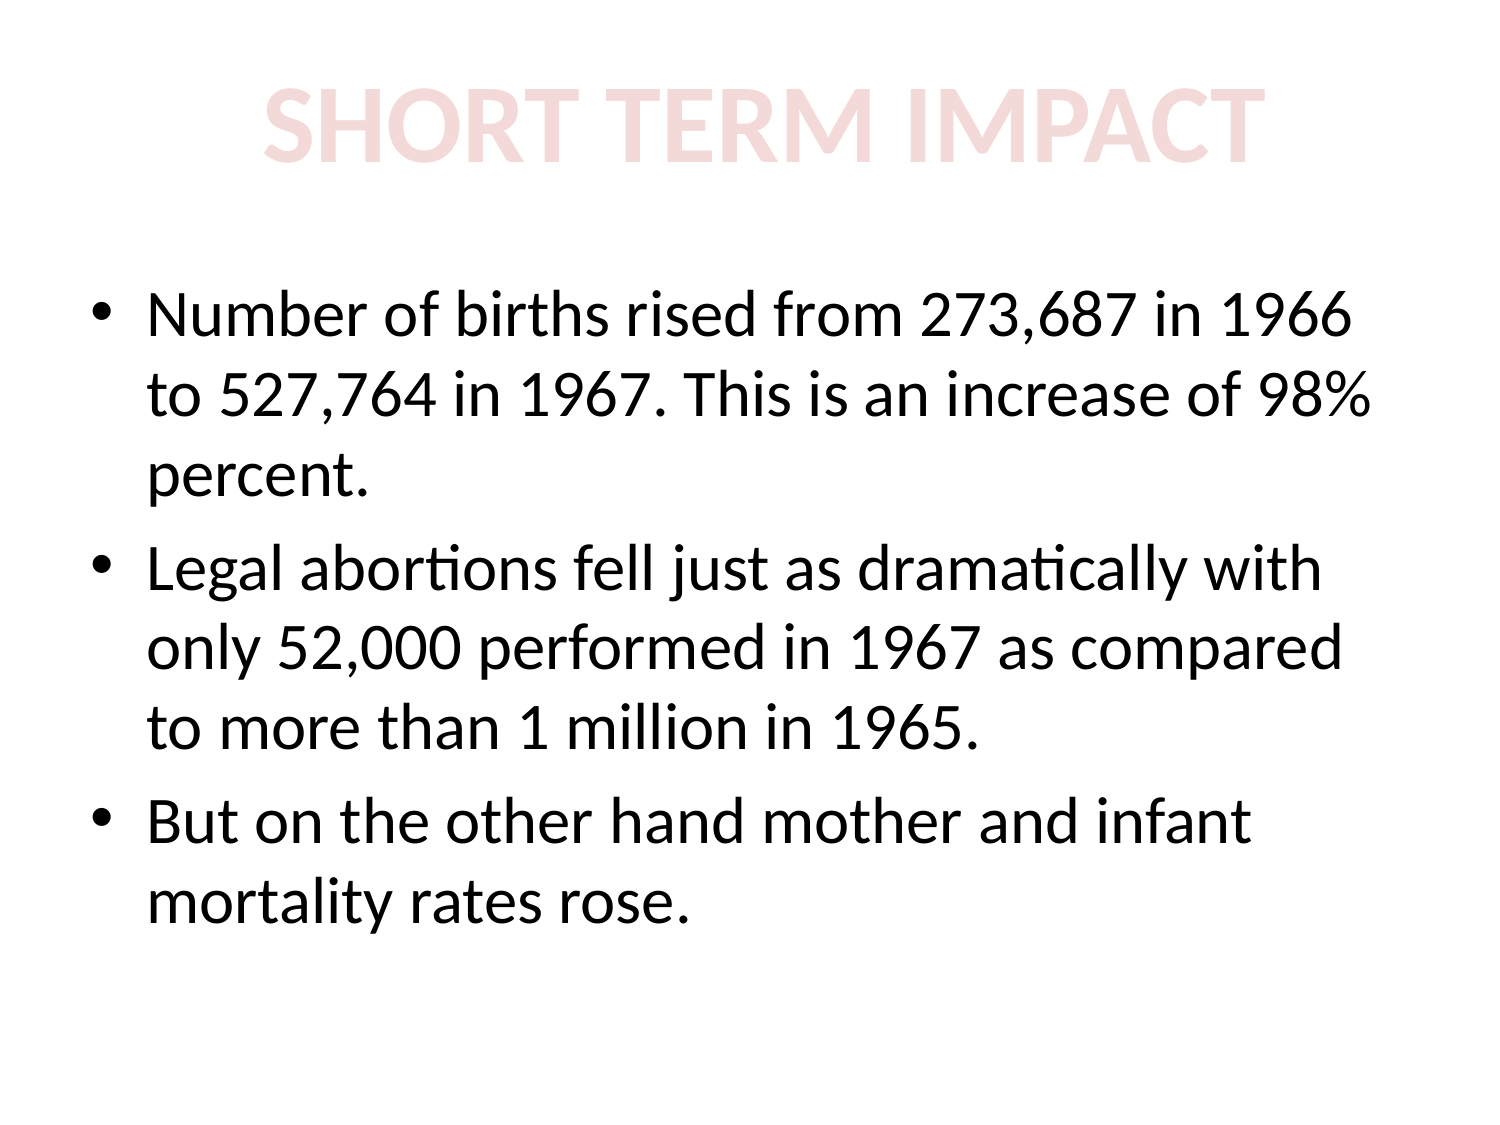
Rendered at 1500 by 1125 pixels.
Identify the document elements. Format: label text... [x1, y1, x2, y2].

list Number of births rised from 273,687 in 1966 to 527,764 in 1967. This is an increase of 98% percent. Legal abortions fell just as dramatically with only 52,000 performed in 1967 as compared to more than 1 million in 1965. But on the other hand mother and infant mortality rates rose. [75, 262, 1425, 1005]
text_box SHORT TERM IMPACT [247, 42, 1282, 193]
